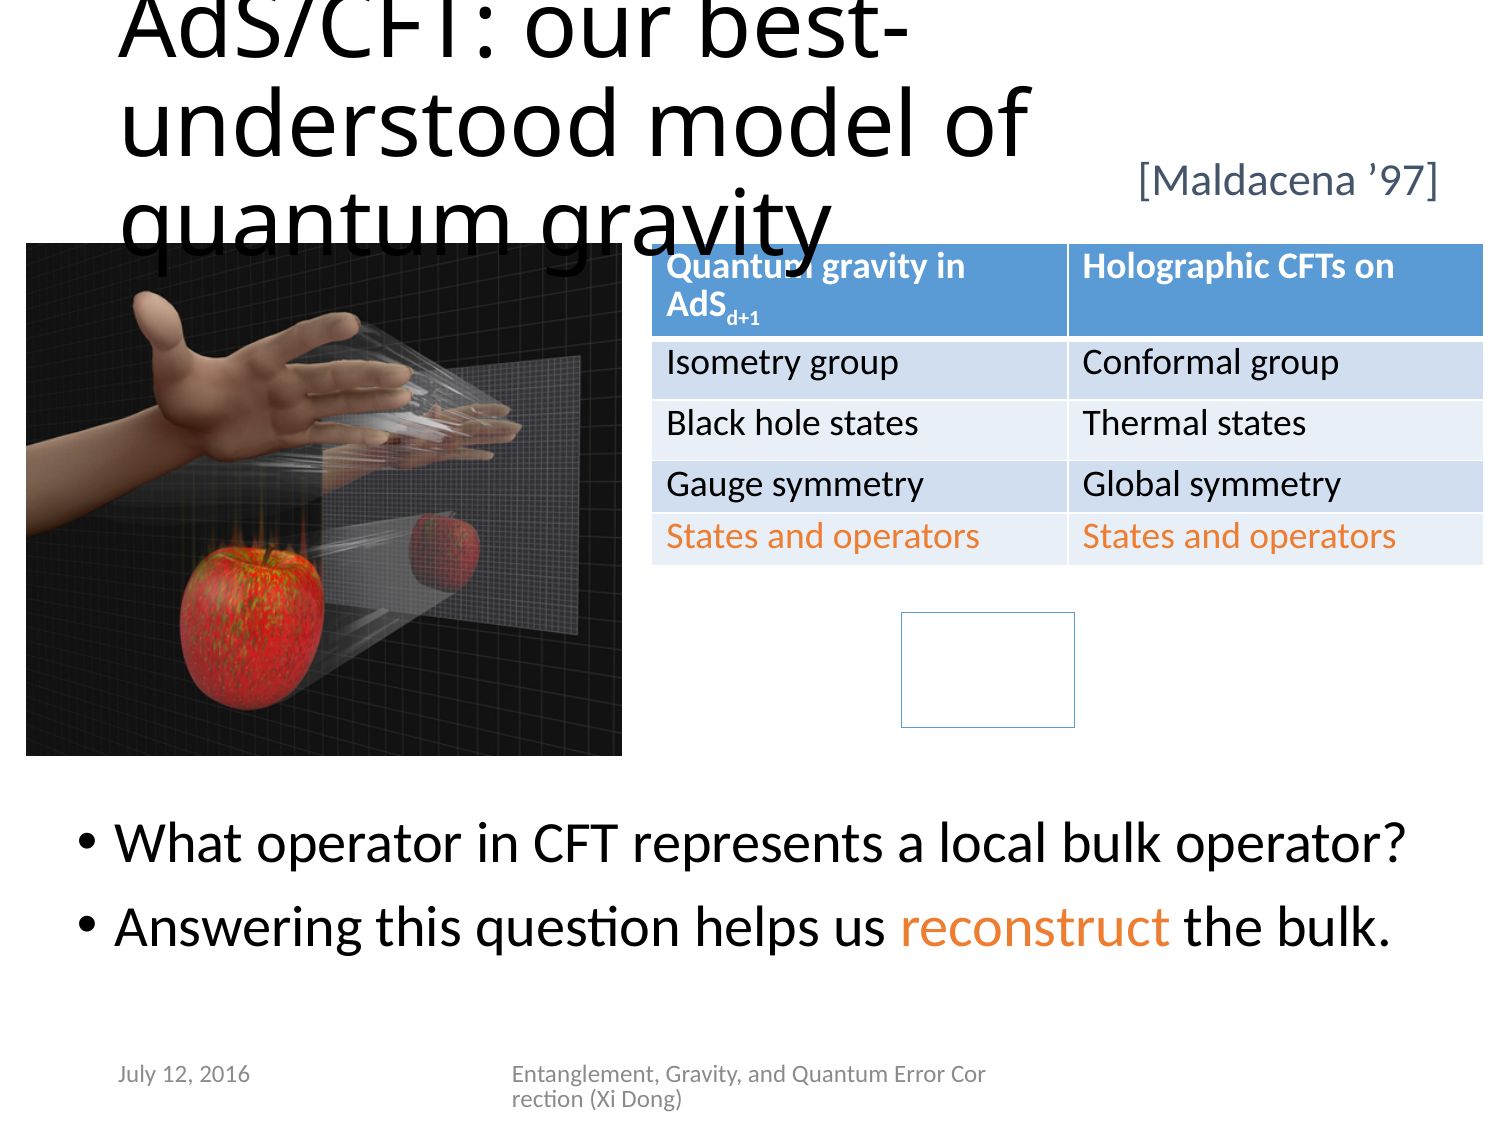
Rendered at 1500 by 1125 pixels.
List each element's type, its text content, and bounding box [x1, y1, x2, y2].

picture [26, 243, 622, 756]
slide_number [103, 1042, 441, 1103]
title AdS/CFT: our best-understood model of quantum gravity [103, 18, 1397, 236]
footer Entanglement, Gravity, and Quantum Error Correction (Xi Dong) [496, 1042, 1004, 1103]
list What operator in CFT represents a local bulk operator? Answering this question helps us reconstruct the bulk. [61, 804, 1428, 1021]
text_box [Maldacena ’97] [1397, 142, 1471, 213]
